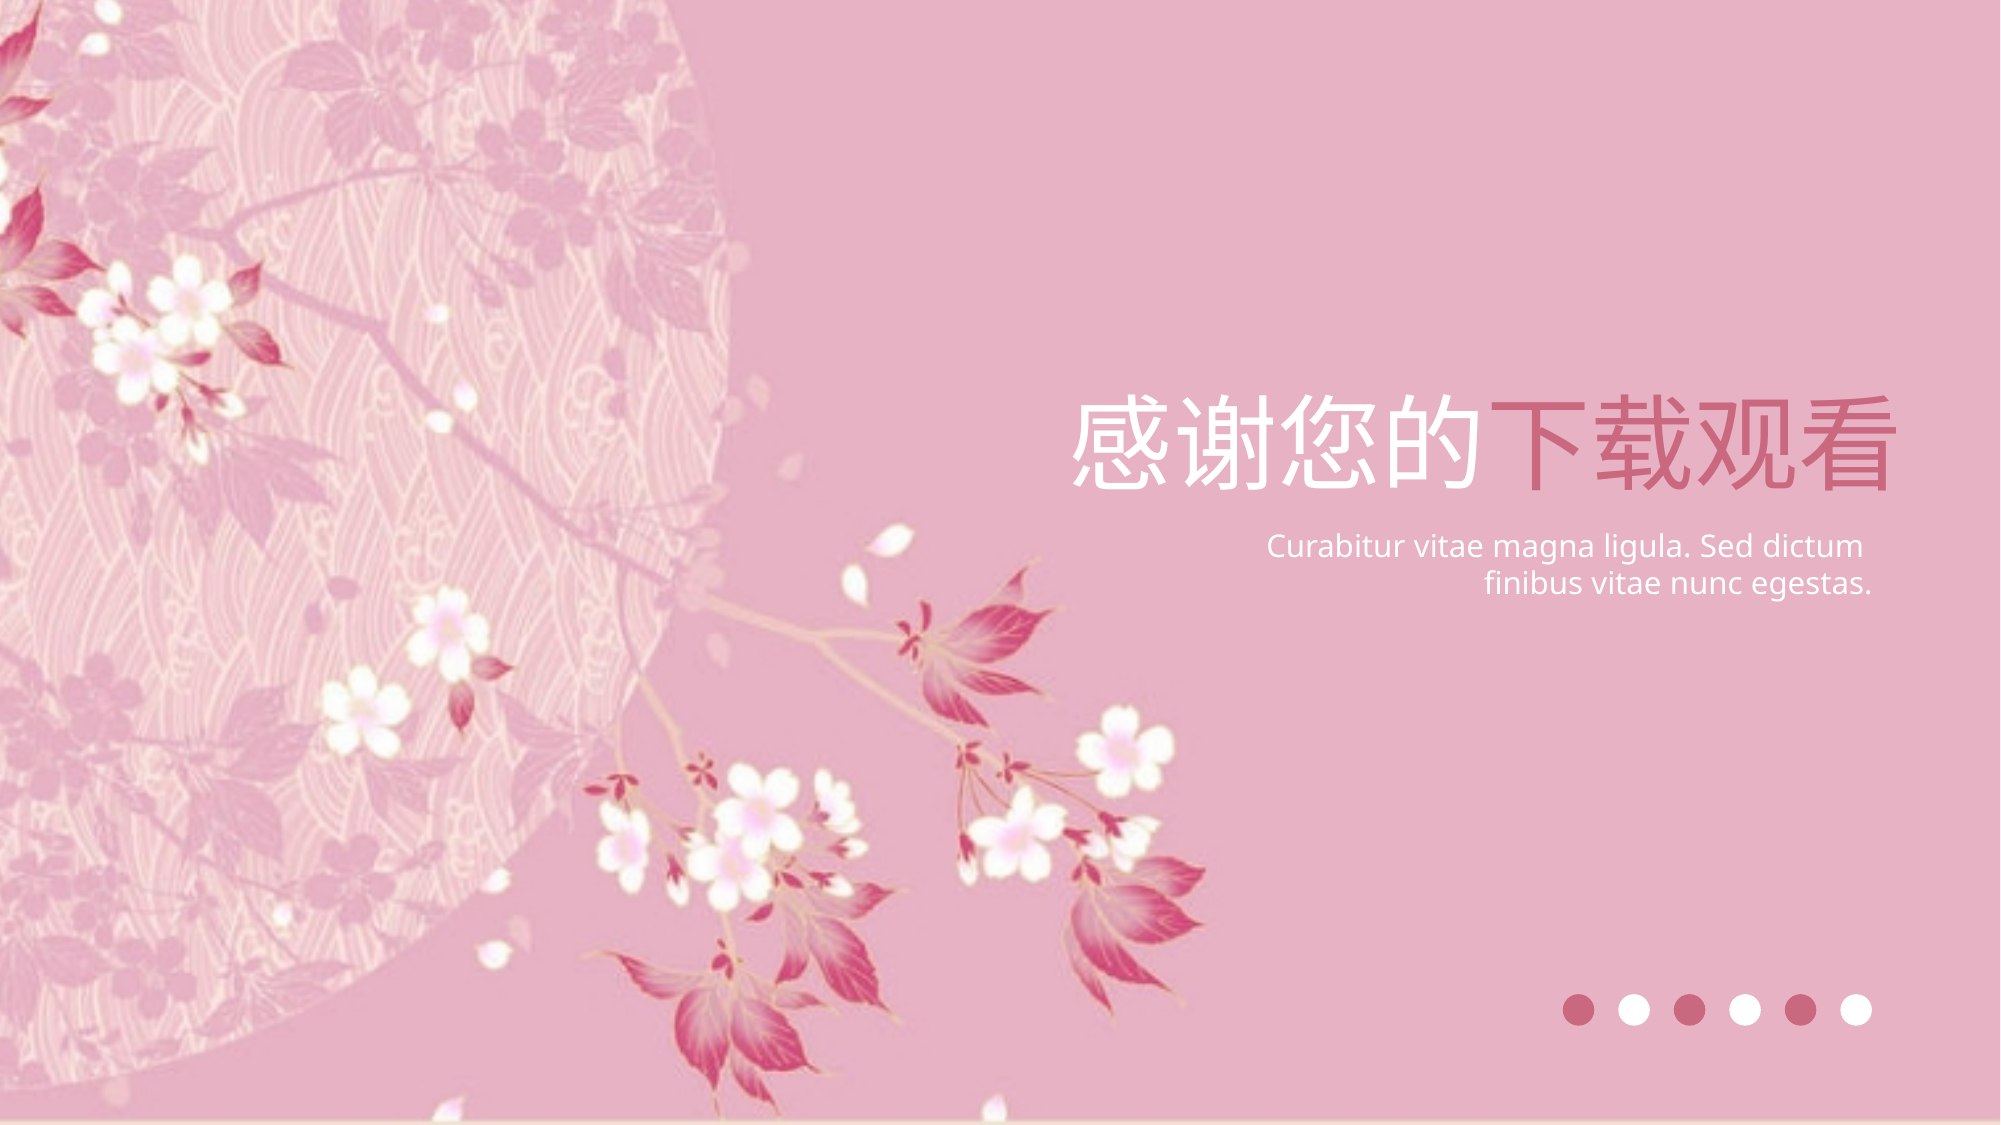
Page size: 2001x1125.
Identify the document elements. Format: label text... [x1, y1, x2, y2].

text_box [1562, 994, 1872, 1026]
picture [0, 0, 2001, 1125]
text_box Curabitur vitae magna ligula. Sed dictum finibus vitae nunc egestas. [814, 518, 1888, 609]
text_box 感谢您的下载观看 [941, 370, 1918, 511]
